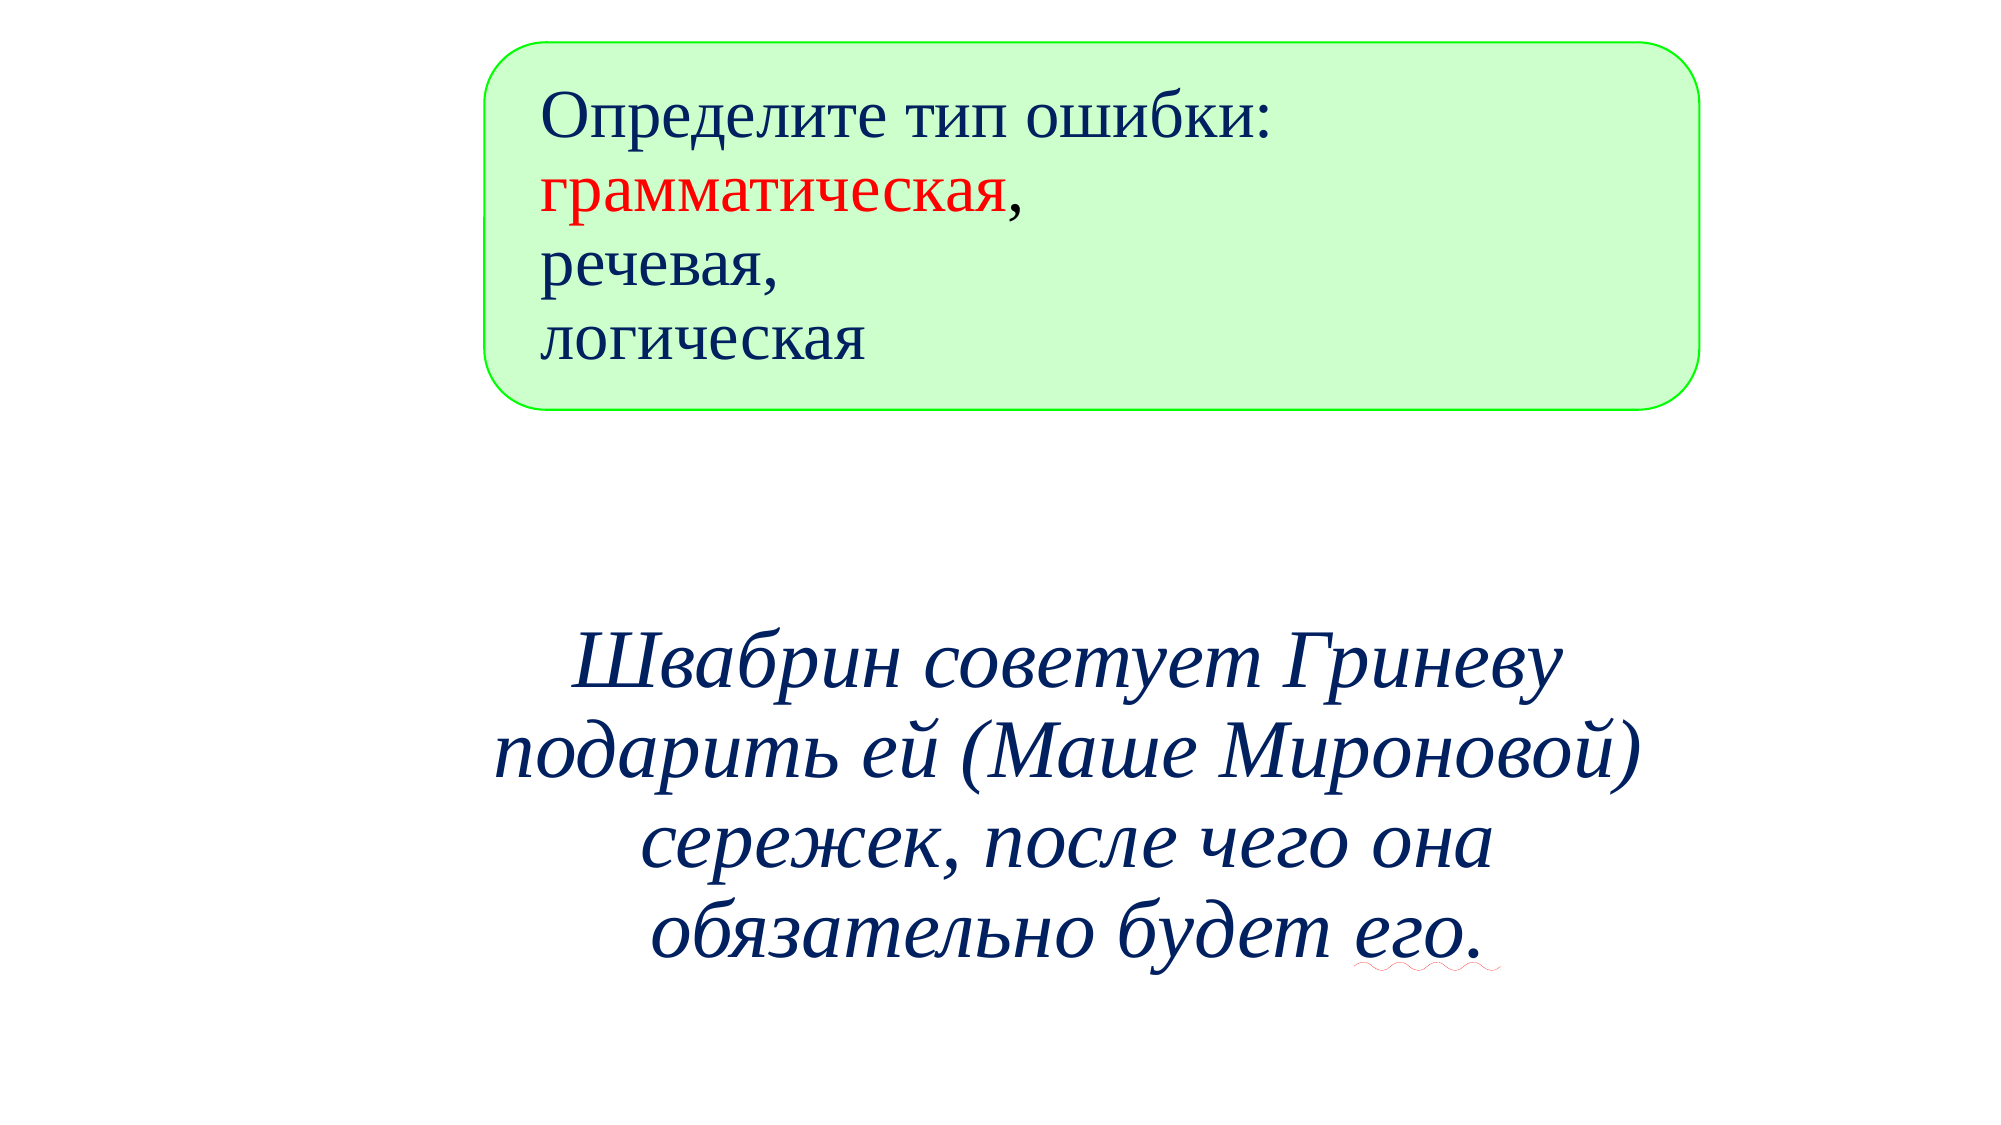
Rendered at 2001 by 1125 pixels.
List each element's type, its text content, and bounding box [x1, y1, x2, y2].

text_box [484, 35, 1700, 410]
subtitle Швабрин советует Гриневу подарить ей (Маше Мироновой) сережек, после чего она обязательно будет его. [460, 461, 1676, 1125]
